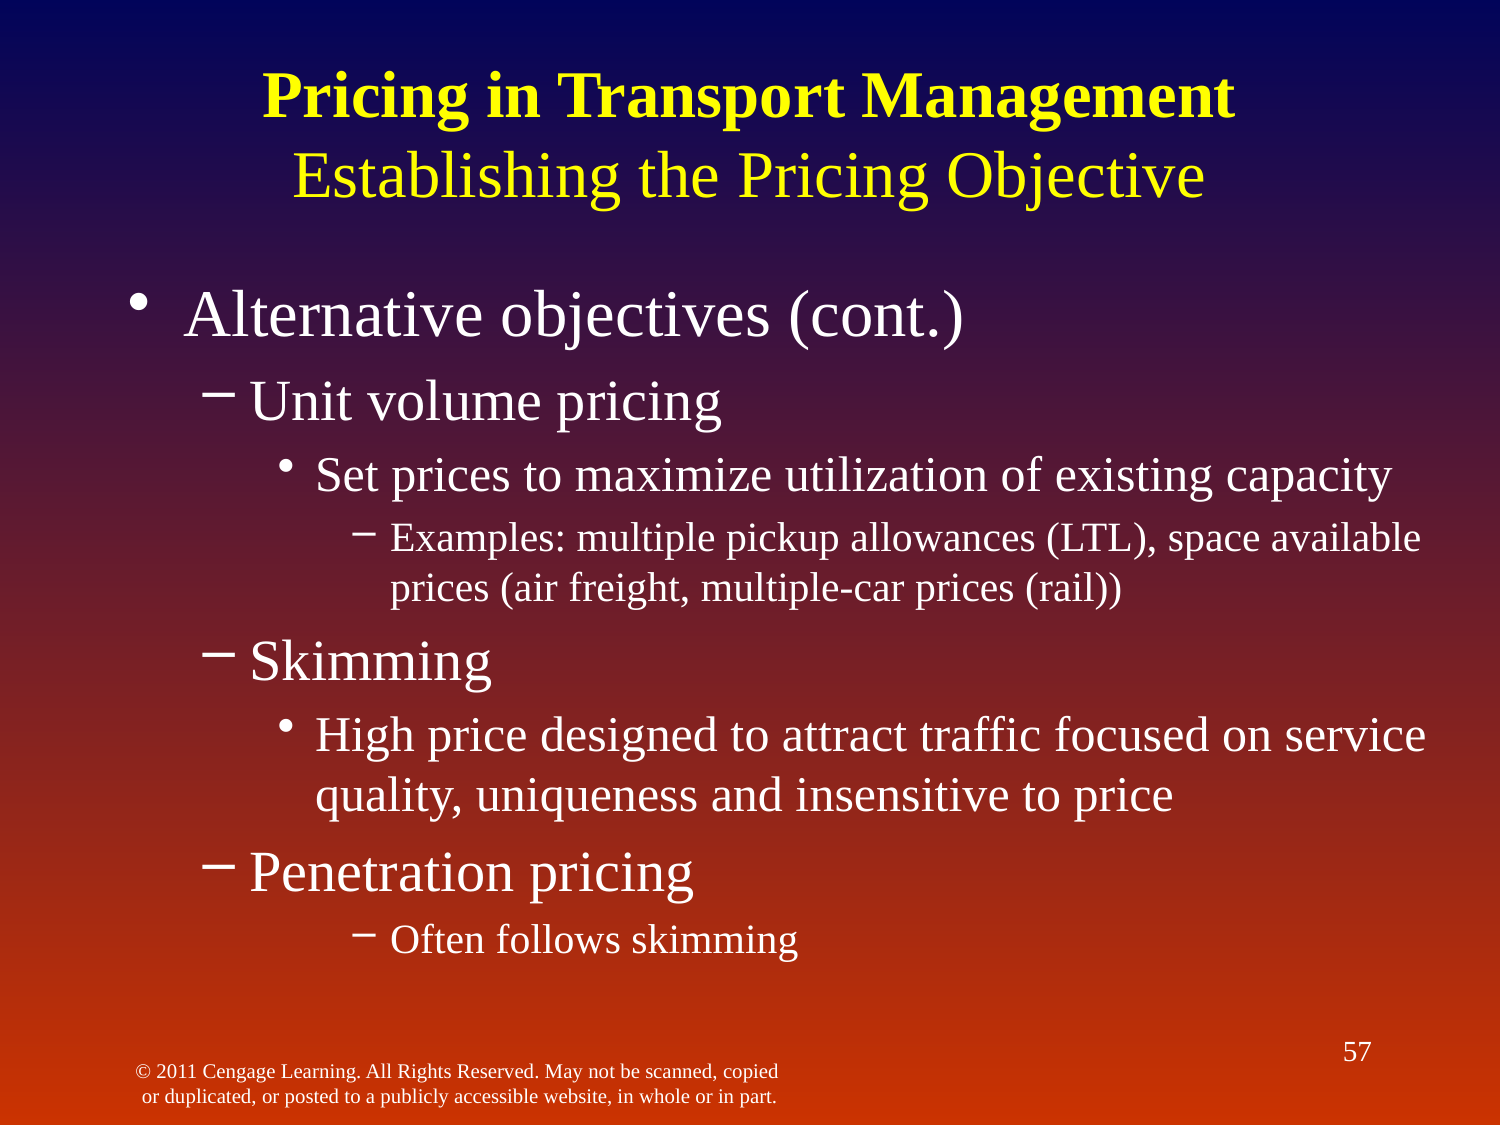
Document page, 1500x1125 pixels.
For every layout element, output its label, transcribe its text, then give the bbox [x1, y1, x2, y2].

title Pricing in Transport Management Establishing the Pricing Objective [112, 37, 1388, 226]
footer © 2011 Cengage Learning. All Rights Reserved. May not be scanned, copied or duplicated, or posted to a publicly accessible website, in whole or in part. [112, 1049, 813, 1101]
list Alternative objectives (cont.) Unit volume pricing Set prices to maximize utilization of existing capacity Examples: multiple pickup allowances (LTL), space available prices (air freight, multiple-car prices (rail)) Skimming High price designed to attract traffic focused on service quality, uniqueness and insensitive to price Penetration pricing Often follows skimming [112, 262, 1463, 1001]
slide_number 57 [1074, 1024, 1388, 1101]
